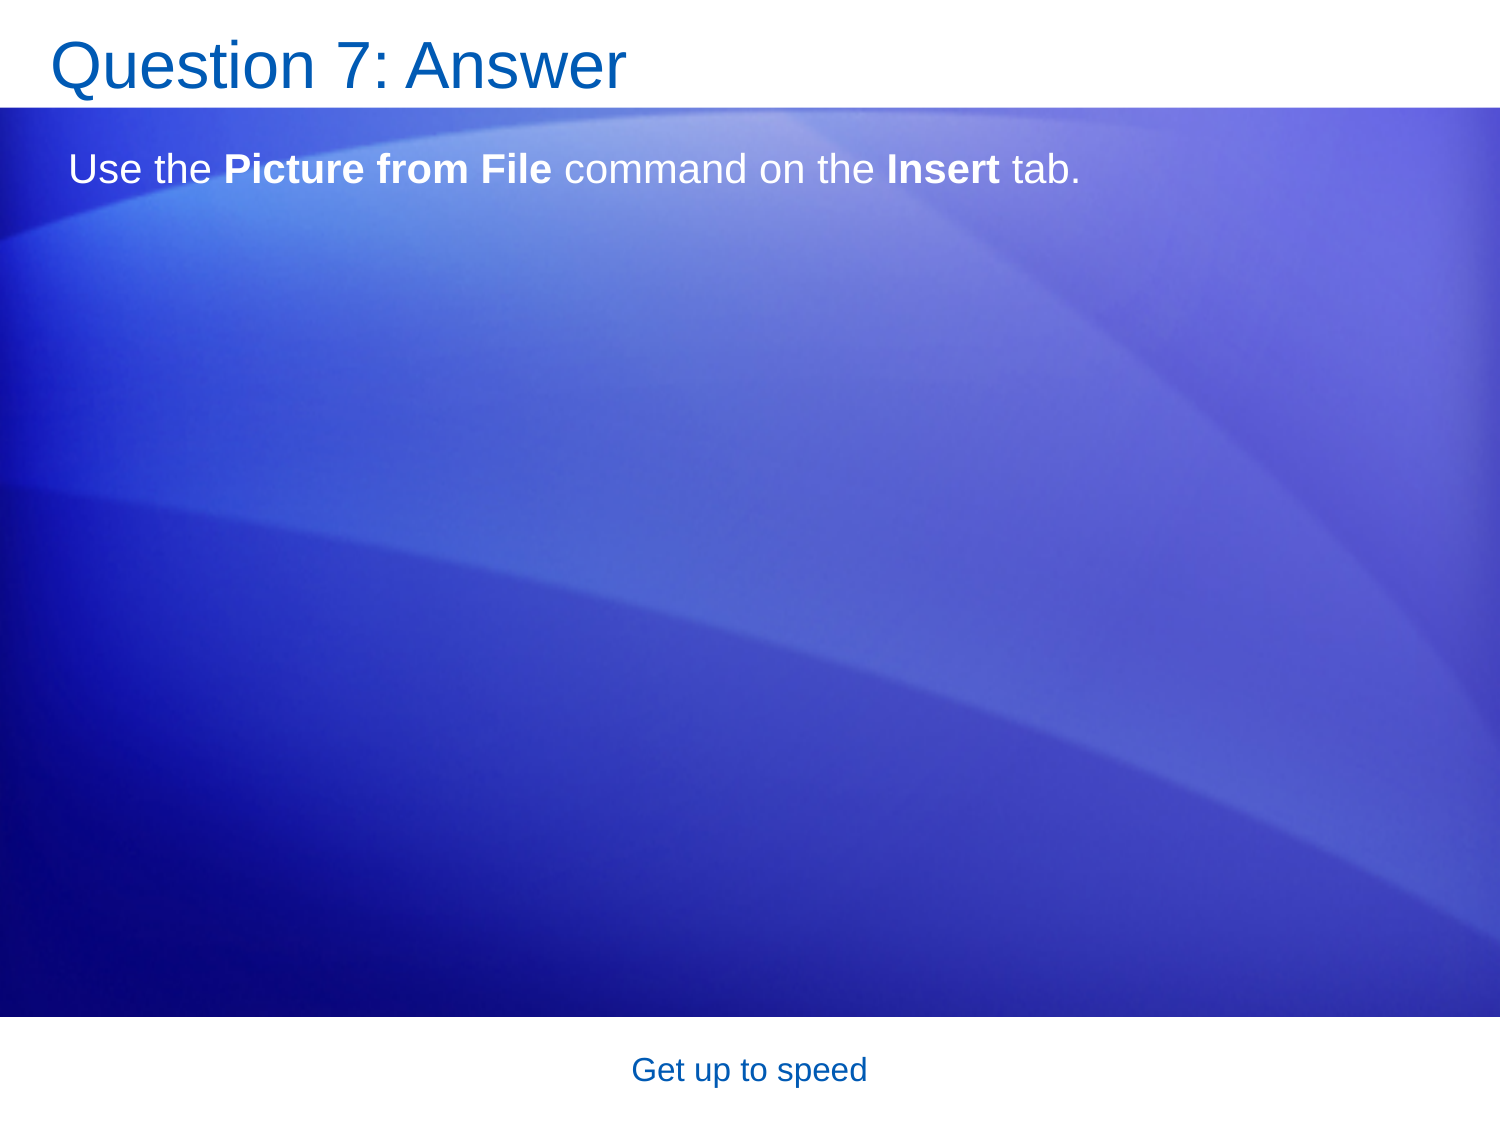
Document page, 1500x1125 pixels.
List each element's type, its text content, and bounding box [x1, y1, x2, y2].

title Question 7: Answer [34, 11, 1386, 113]
footer Get up to speed [445, 1016, 1055, 1096]
picture [0, 108, 1500, 1017]
list Use the Picture from File command on the Insert tab. [52, 133, 1424, 250]
